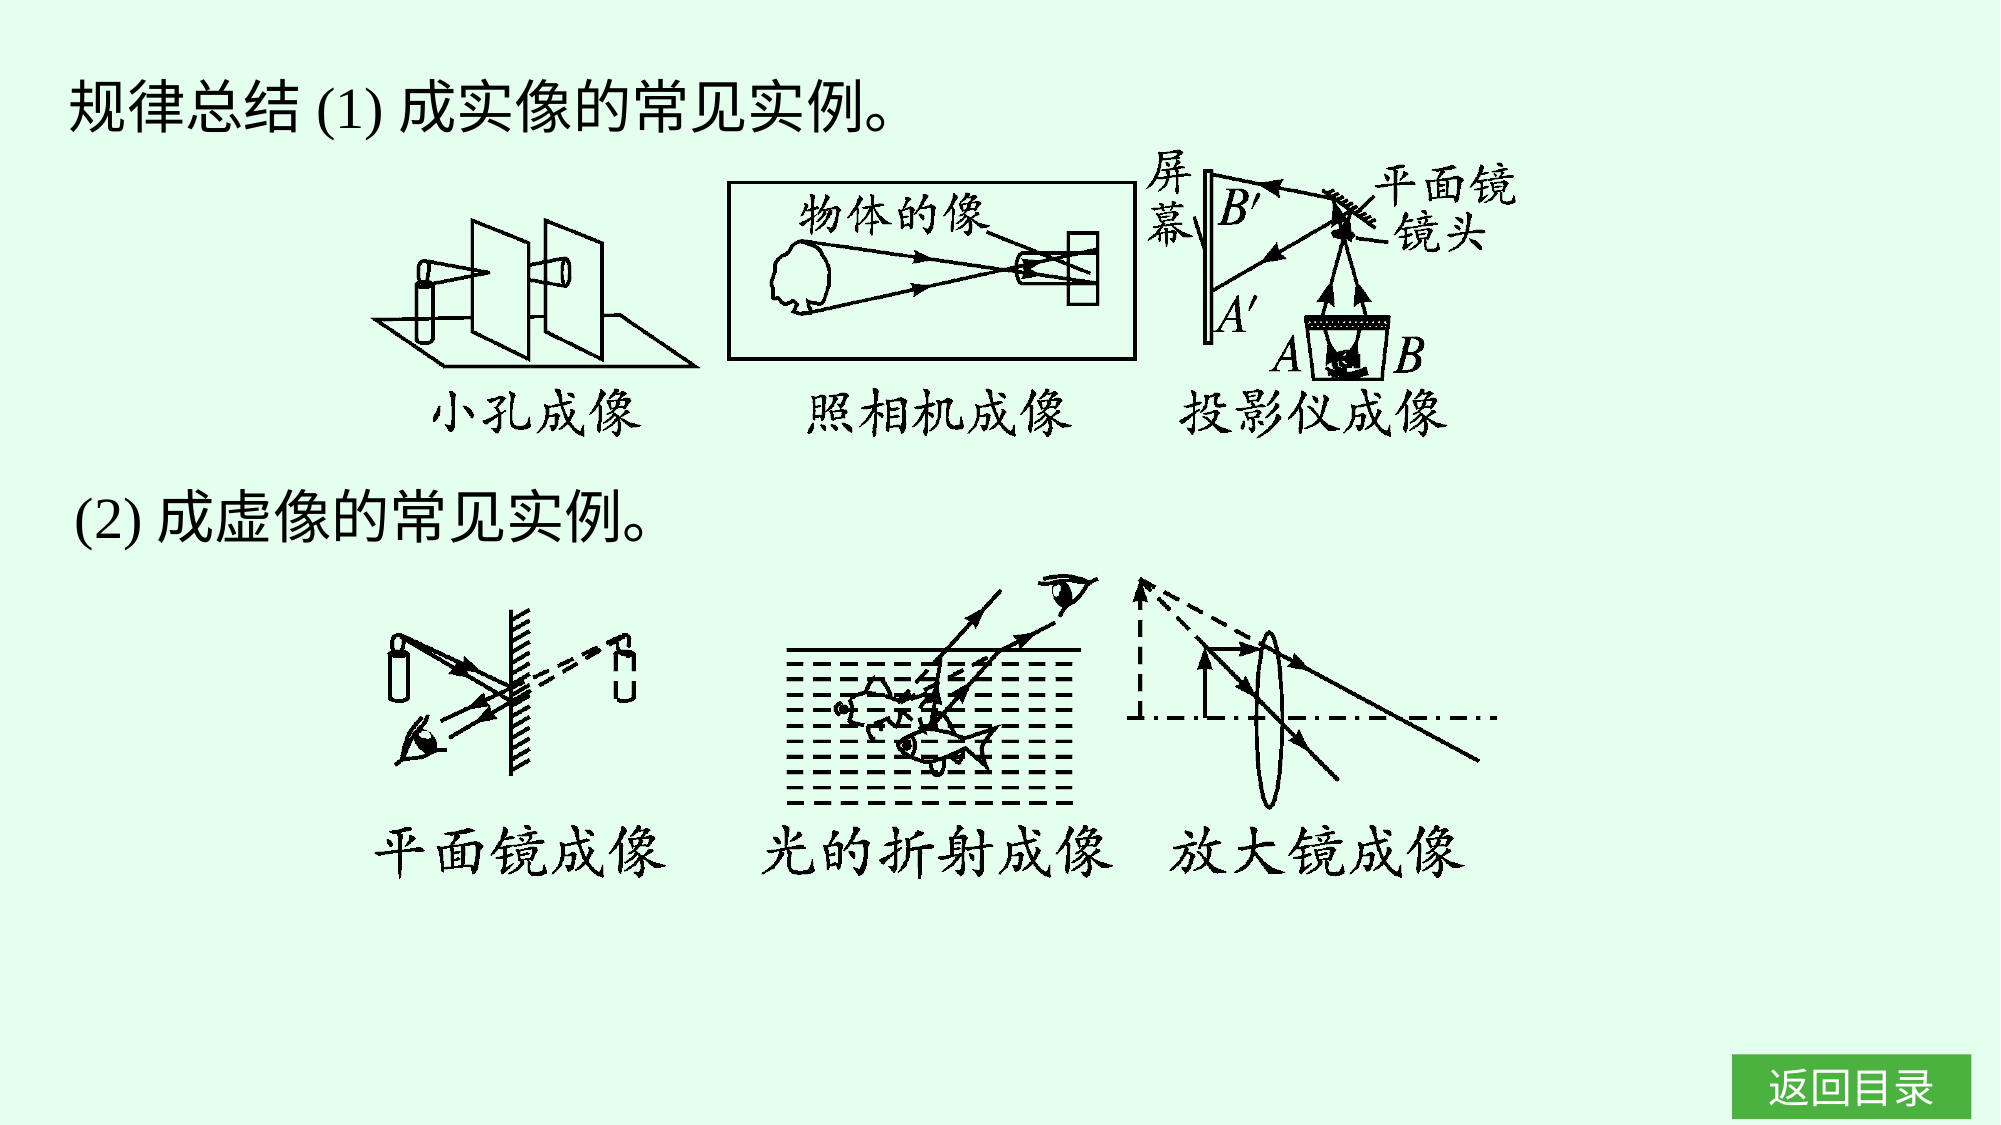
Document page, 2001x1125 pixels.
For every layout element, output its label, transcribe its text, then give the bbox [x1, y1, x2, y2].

text_box 规律总结(1)成实像的常见实例。 [54, 41, 951, 147]
picture [367, 146, 1517, 439]
picture [367, 572, 1500, 882]
text_box (2)成虚像的常见实例。 [59, 452, 709, 558]
